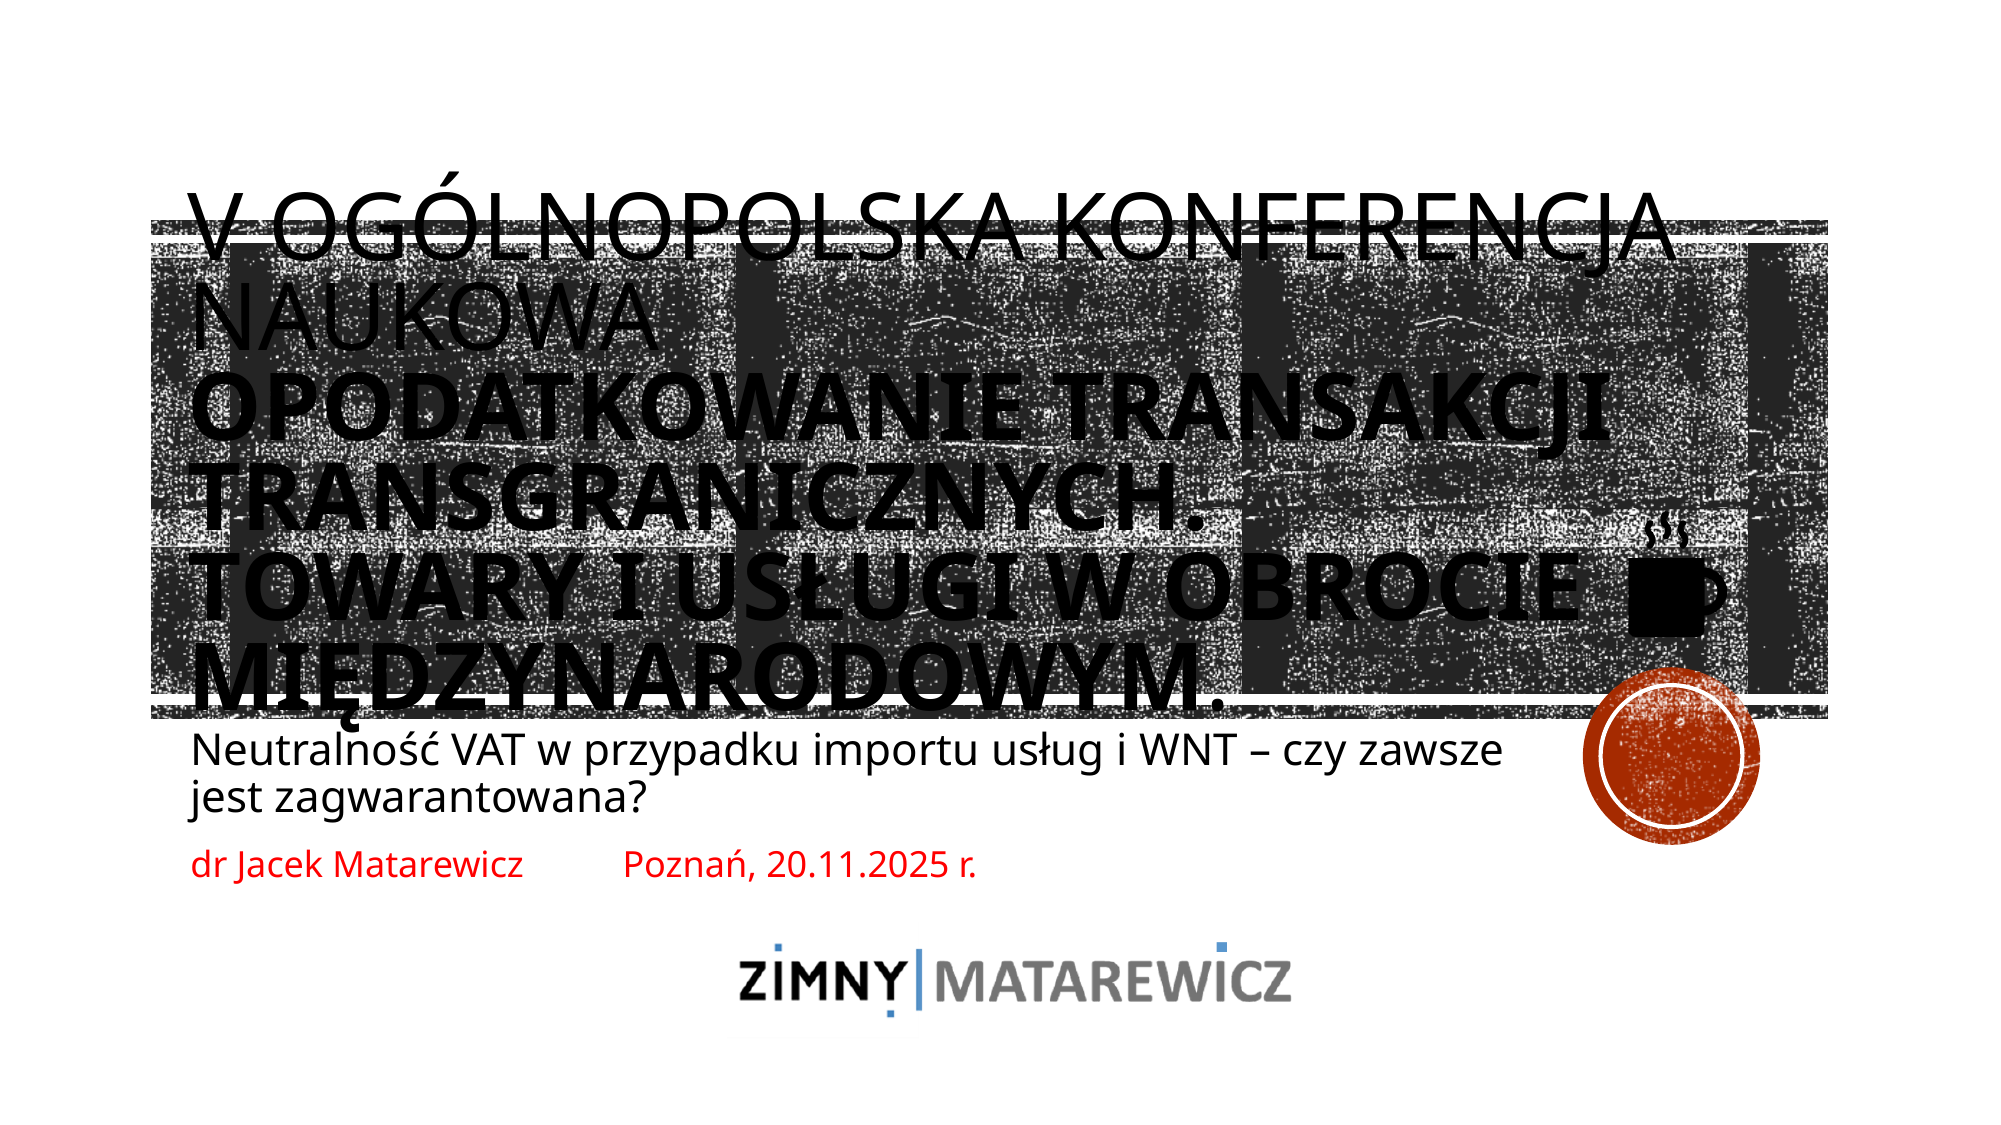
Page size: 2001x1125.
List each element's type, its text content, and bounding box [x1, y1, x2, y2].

picture [1602, 498, 1753, 649]
picture [727, 922, 1330, 1056]
subtitle Neutralność VAT w przypadku importu usług i WNT – czy zawsze jest zagwarantowana? dr Jacek Matarewicz Poznań, 20.11.2025 r. [175, 720, 1603, 896]
title V OGÓLNOPOLSKA KONFERENCJA NAUKOWA OPODATKOWANIE TRANSAKCJI TRANSGRANICZNYCH. TOWARY I USŁUGI W OBROCIE MIĘDZYNARODOWYM. [172, 309, 1808, 733]
